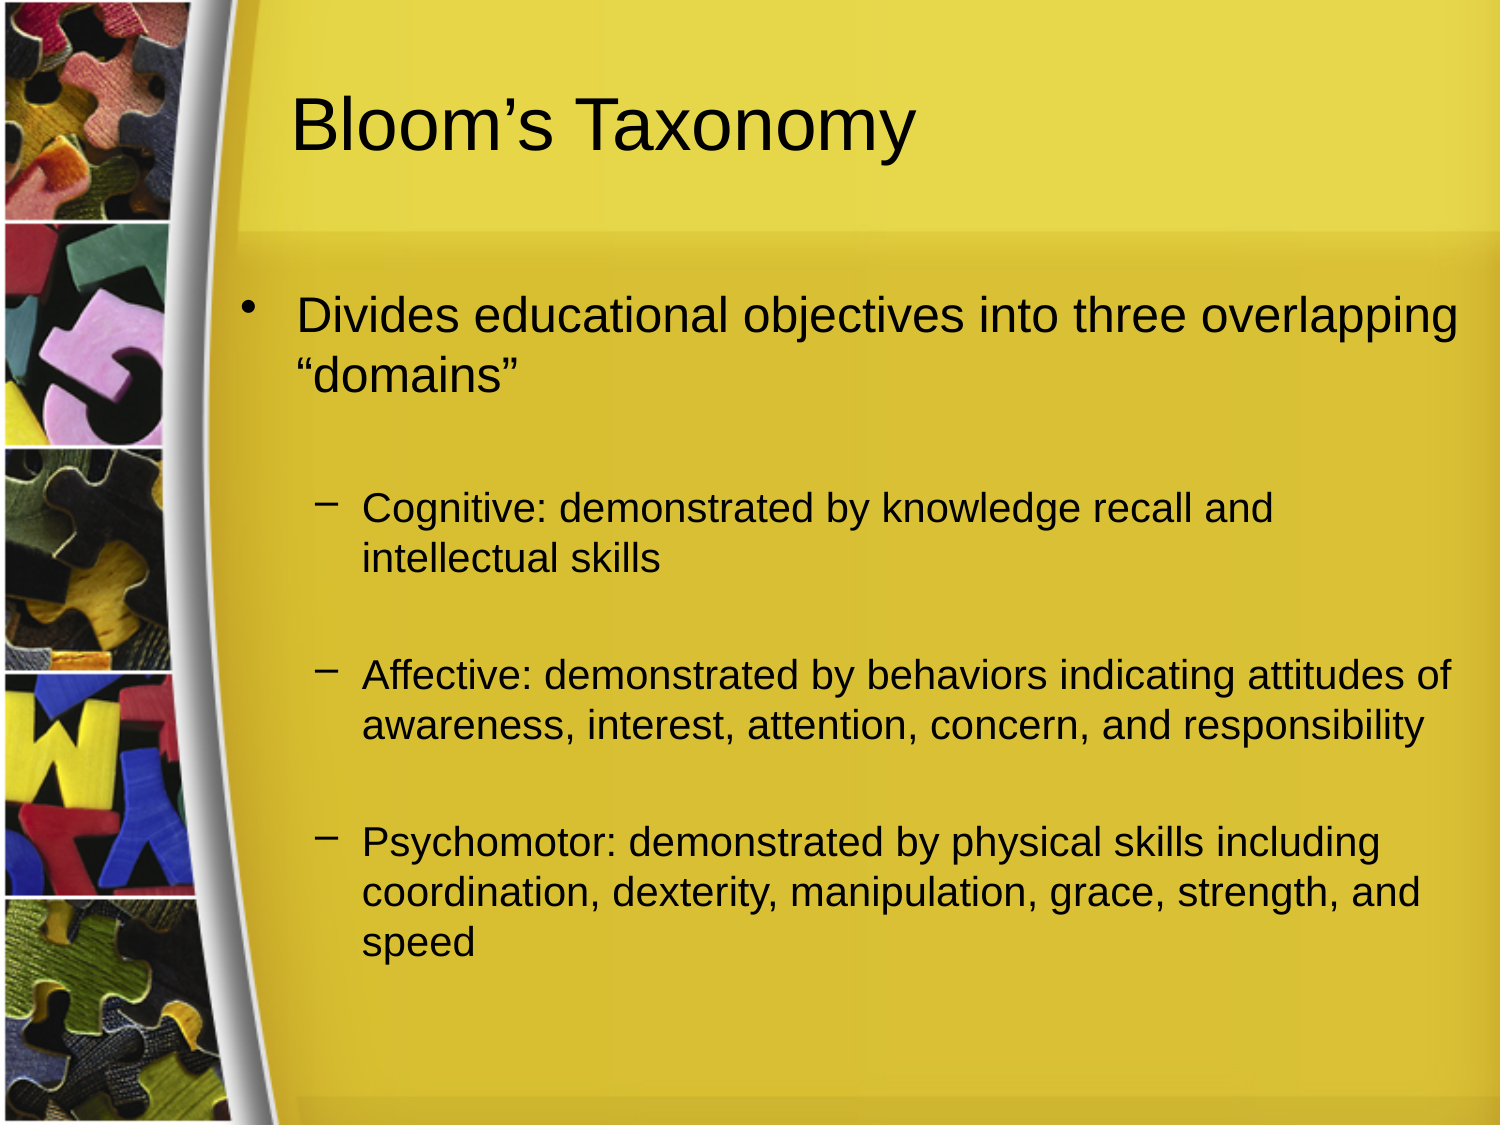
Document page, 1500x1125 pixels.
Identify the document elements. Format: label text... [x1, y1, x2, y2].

list Divides educational objectives into three overlapping “domains” Cognitive: demonstrated by knowledge recall and intellectual skills Affective: demonstrated by behaviors indicating attitudes of awareness, interest, attention, concern, and responsibility Psychomotor: demonstrated by physical skills including coordination, dexterity, manipulation, grace, strength, and speed [224, 274, 1476, 988]
picture [0, 0, 1500, 1125]
title Bloom’s Taxonomy [274, 32, 1473, 209]
